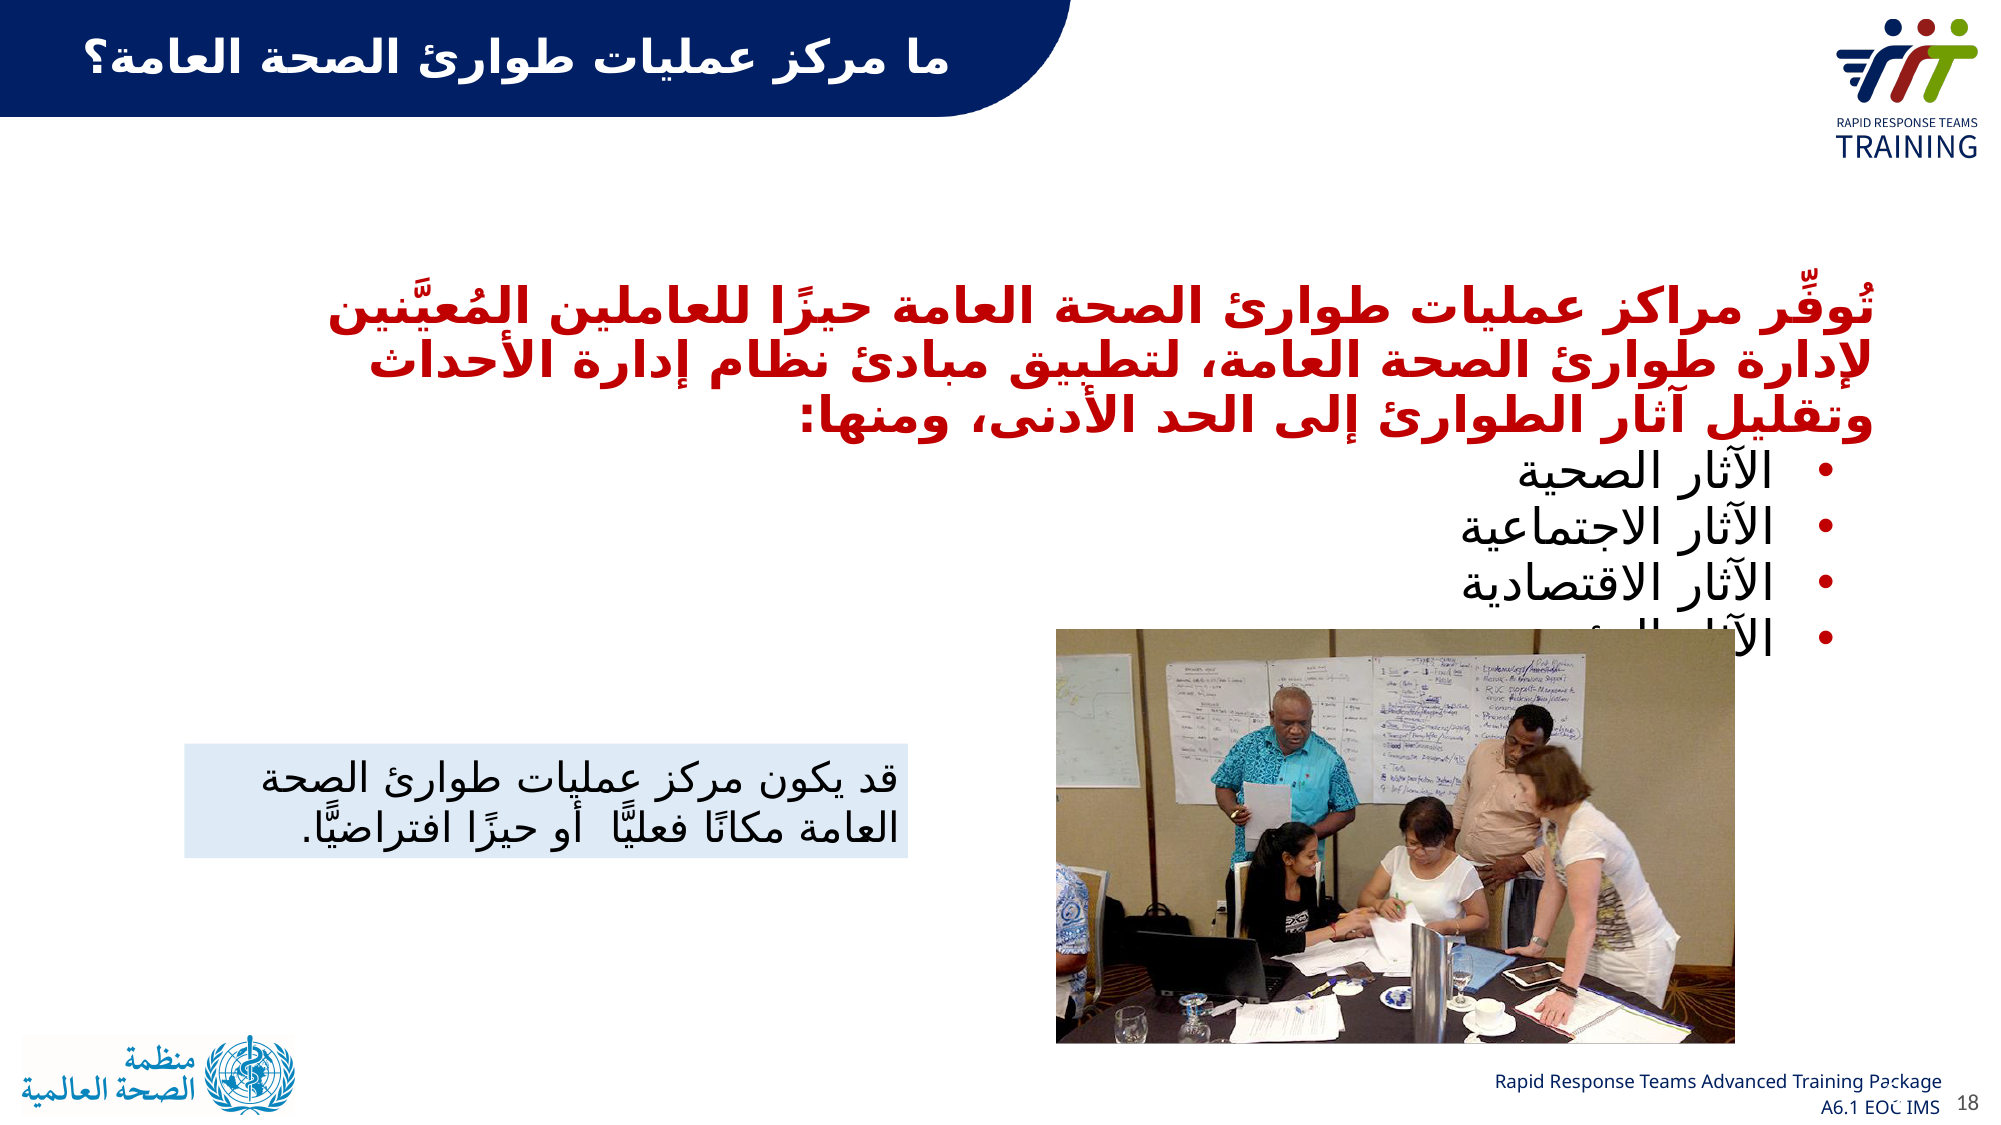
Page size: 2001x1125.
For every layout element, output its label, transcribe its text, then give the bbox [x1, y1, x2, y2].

picture [1835, 19, 1978, 167]
picture [22, 1035, 295, 1115]
slide_number 18 [1882, 1037, 1930, 1092]
picture [0, 0, 1072, 117]
text_box قد يكون مركز عمليات طوارئ الصحة العامة مكانًا فعليًّا أو حيزًا افتراضيًّا. [184, 743, 908, 859]
picture [1055, 628, 1736, 1044]
picture [252, 1050, 258, 1059]
title ما مركز عمليات طوارئ الصحة العامة؟ [42, 4, 961, 112]
list تُوفِّر مراكز عمليات طوارئ الصحة العامة حيزًا للعاملين المُعيَّنين لإدارة طوارئ الصحة العامة، لتطبيق مبادئ نظام إدارة الأحداث وتقليل آثار الطوارئ إلى الحد الأدنى، ومنها: الآثار الصحية الآثار الاجتماعية الآثار الاقتصادية الآثار البيئية [180, 206, 1884, 972]
